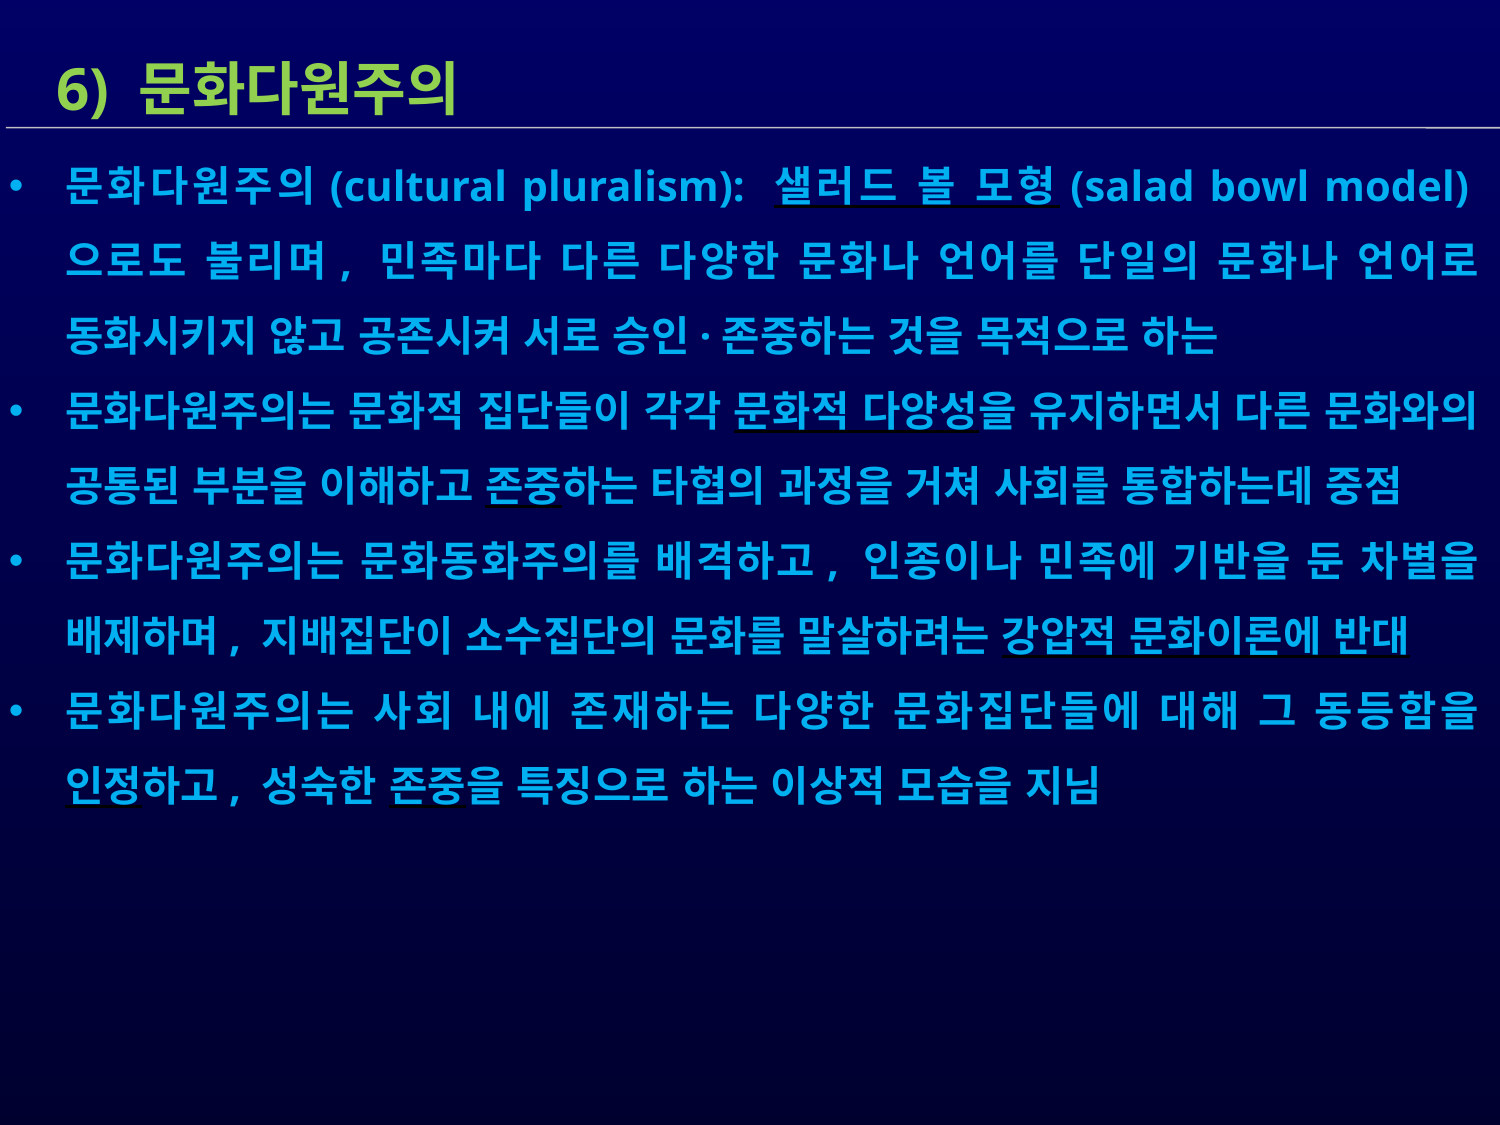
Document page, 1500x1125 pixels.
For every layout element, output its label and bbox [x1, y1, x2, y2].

text_box [0, 44, 1500, 965]
